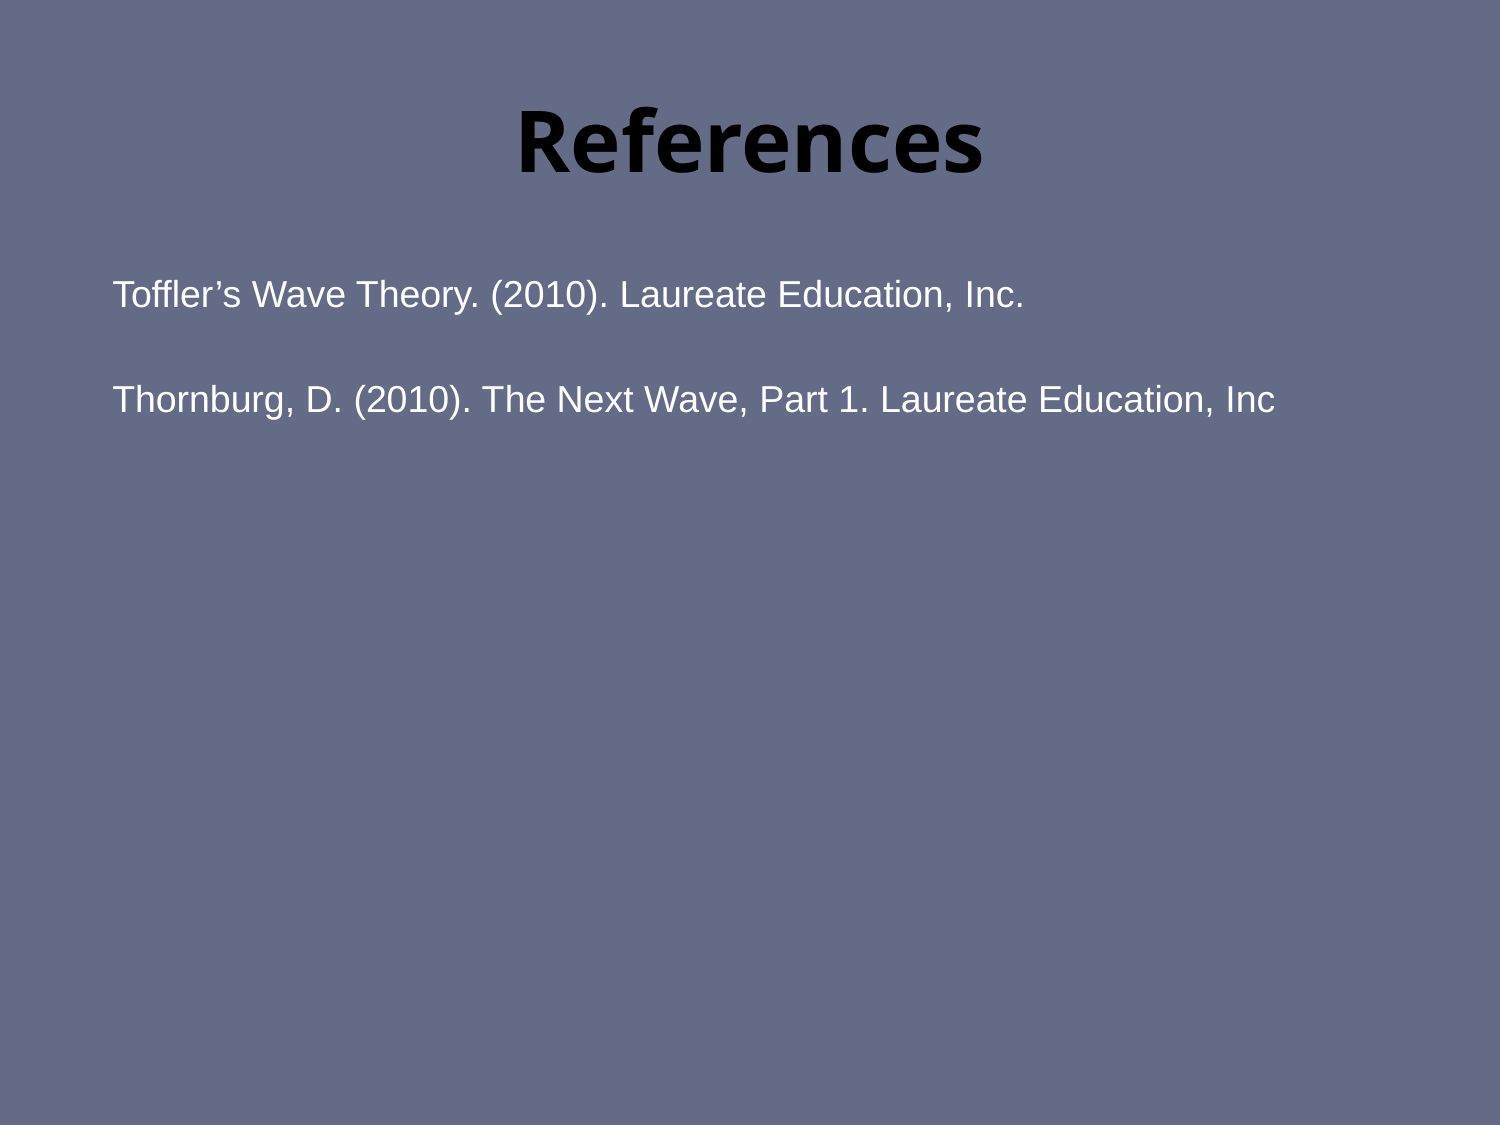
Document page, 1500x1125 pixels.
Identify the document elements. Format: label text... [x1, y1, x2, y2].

list Toffler’s Wave Theory. (2010). Laureate Education, Inc. Thornburg, D. (2010). The Next Wave, Part 1. Laureate Education, Inc [75, 262, 1425, 1035]
title References [75, 45, 1425, 233]
